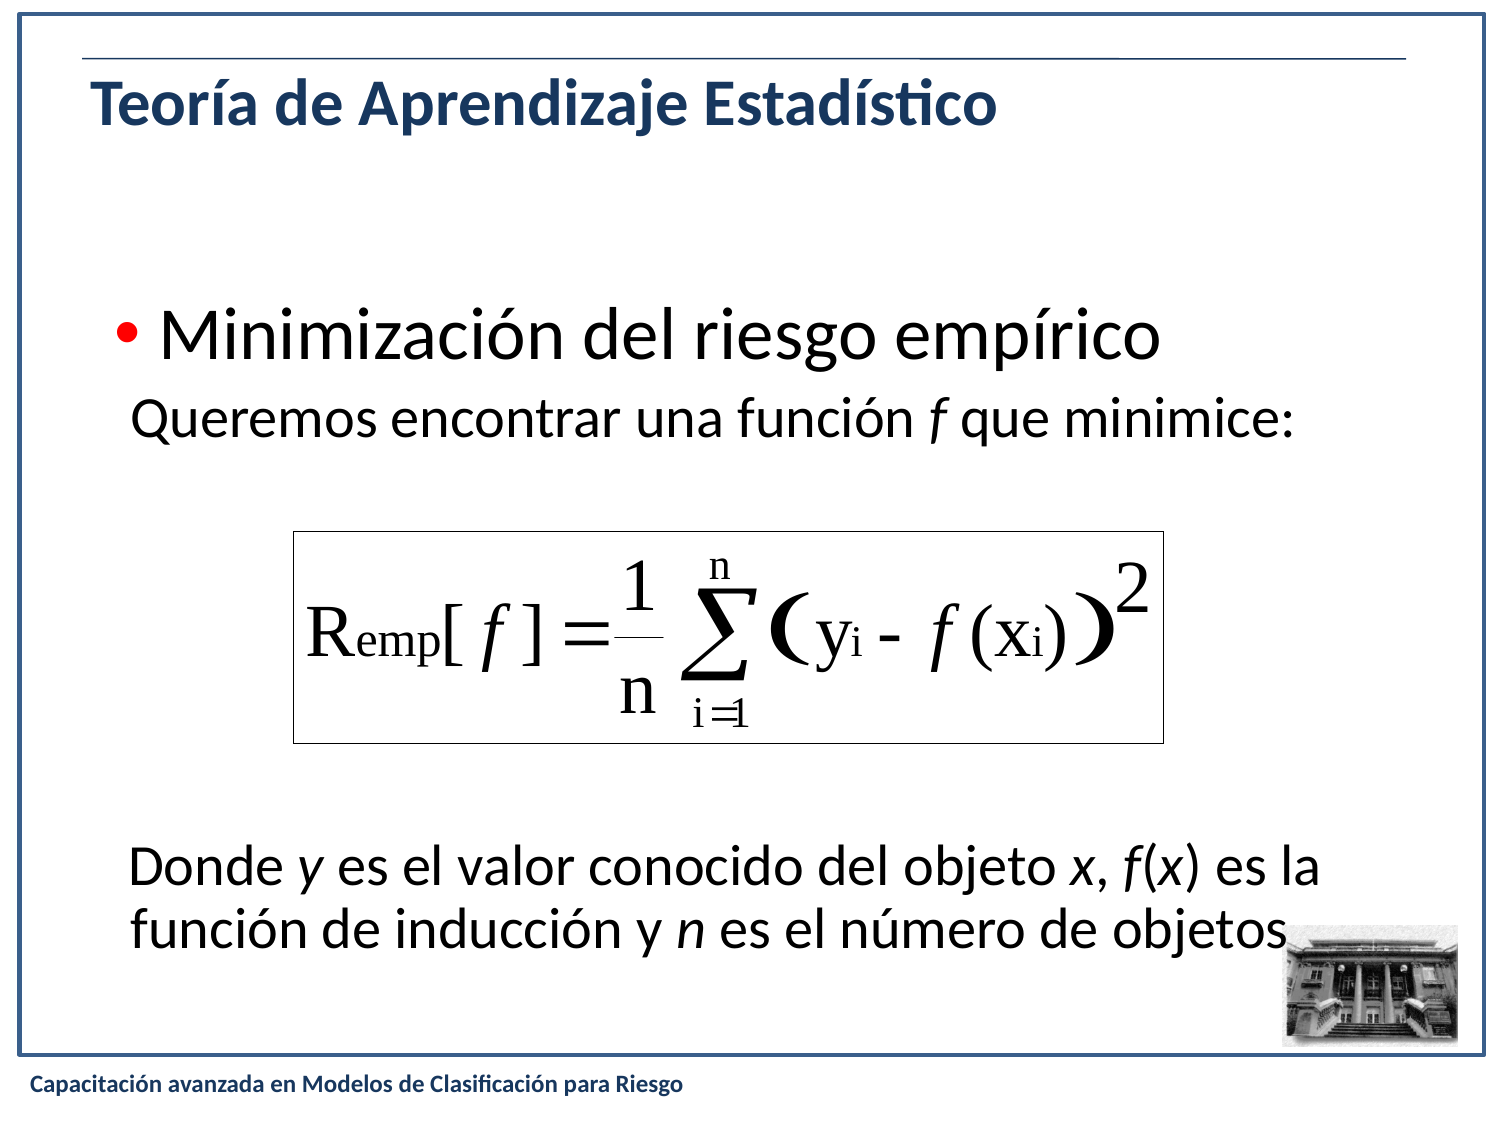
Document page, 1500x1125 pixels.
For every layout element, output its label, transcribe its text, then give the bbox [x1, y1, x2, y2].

title Teoría de Aprendizaje Estadístico [74, 46, 1426, 151]
picture [1282, 925, 1458, 1047]
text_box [293, 530, 1165, 744]
list Minimización del riesgo empírico Queremos encontrar una función f que minimice: Donde y es el valor conocido del objeto x, f(x) es la función de inducción y n es el número de objetos [99, 287, 1426, 1026]
